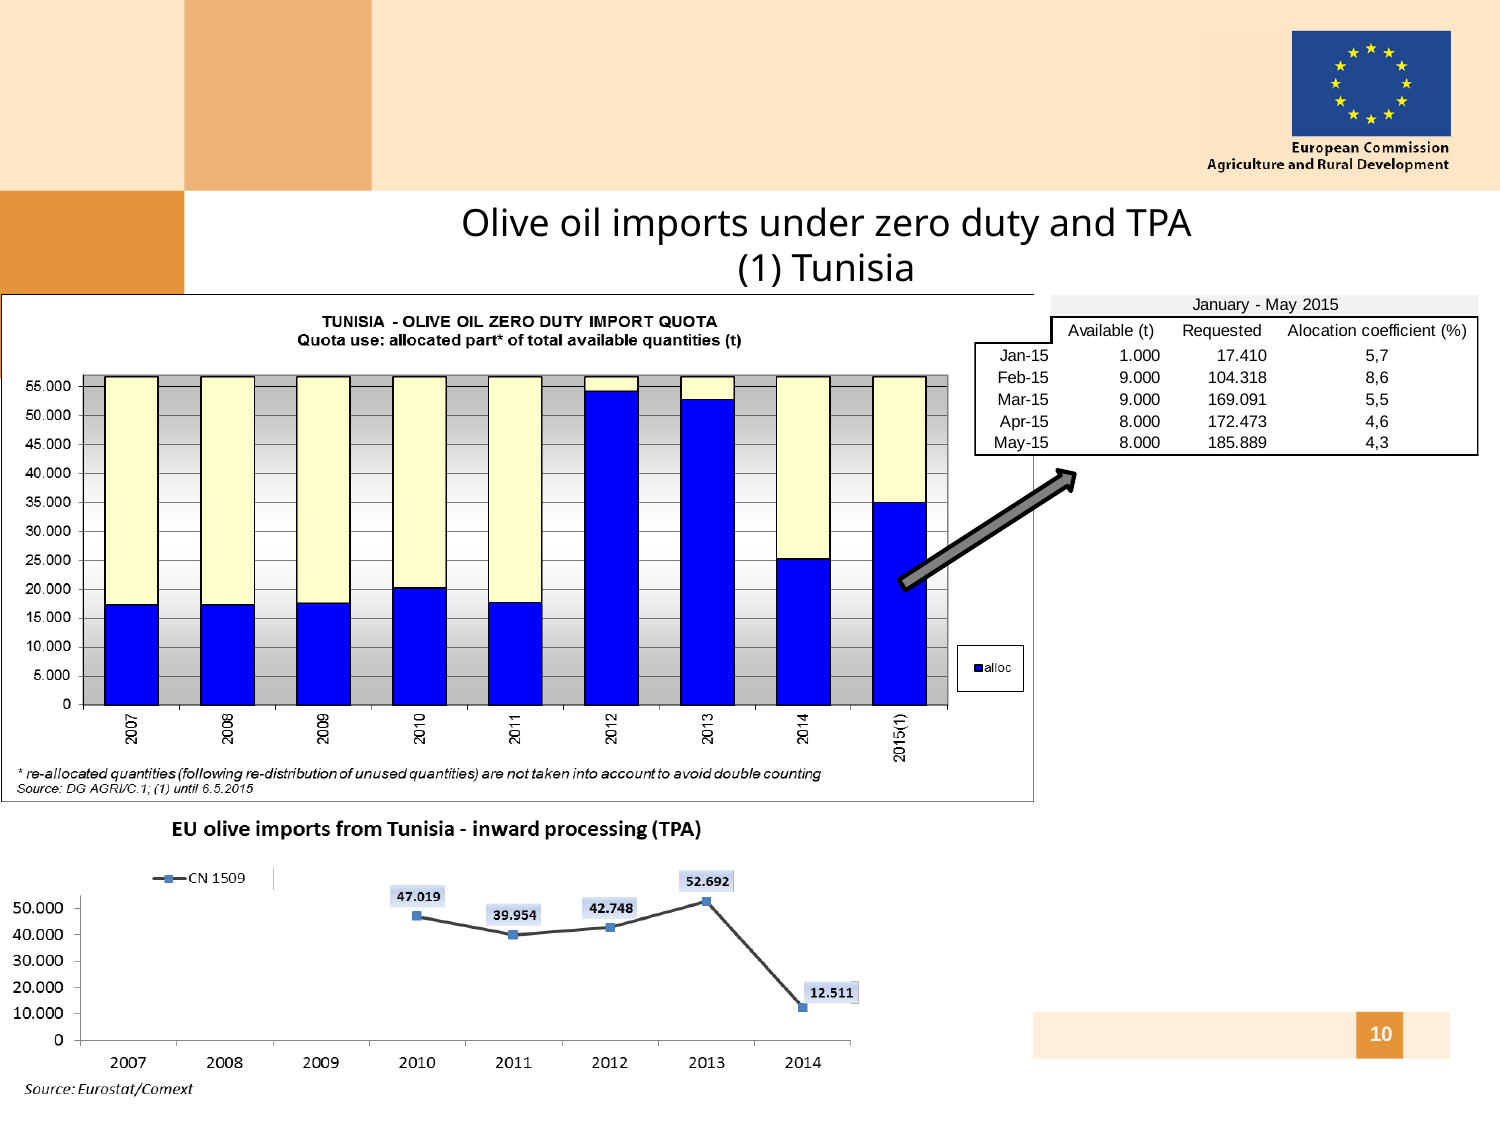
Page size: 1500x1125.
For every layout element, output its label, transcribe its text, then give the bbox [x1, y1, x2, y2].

text_box Olive oil imports under zero duty and TPA (1) Tunisia [242, 191, 1412, 293]
text_box [1038, 468, 1077, 508]
picture [0, 0, 1500, 1125]
slide_number 10 [1340, 1013, 1423, 1061]
